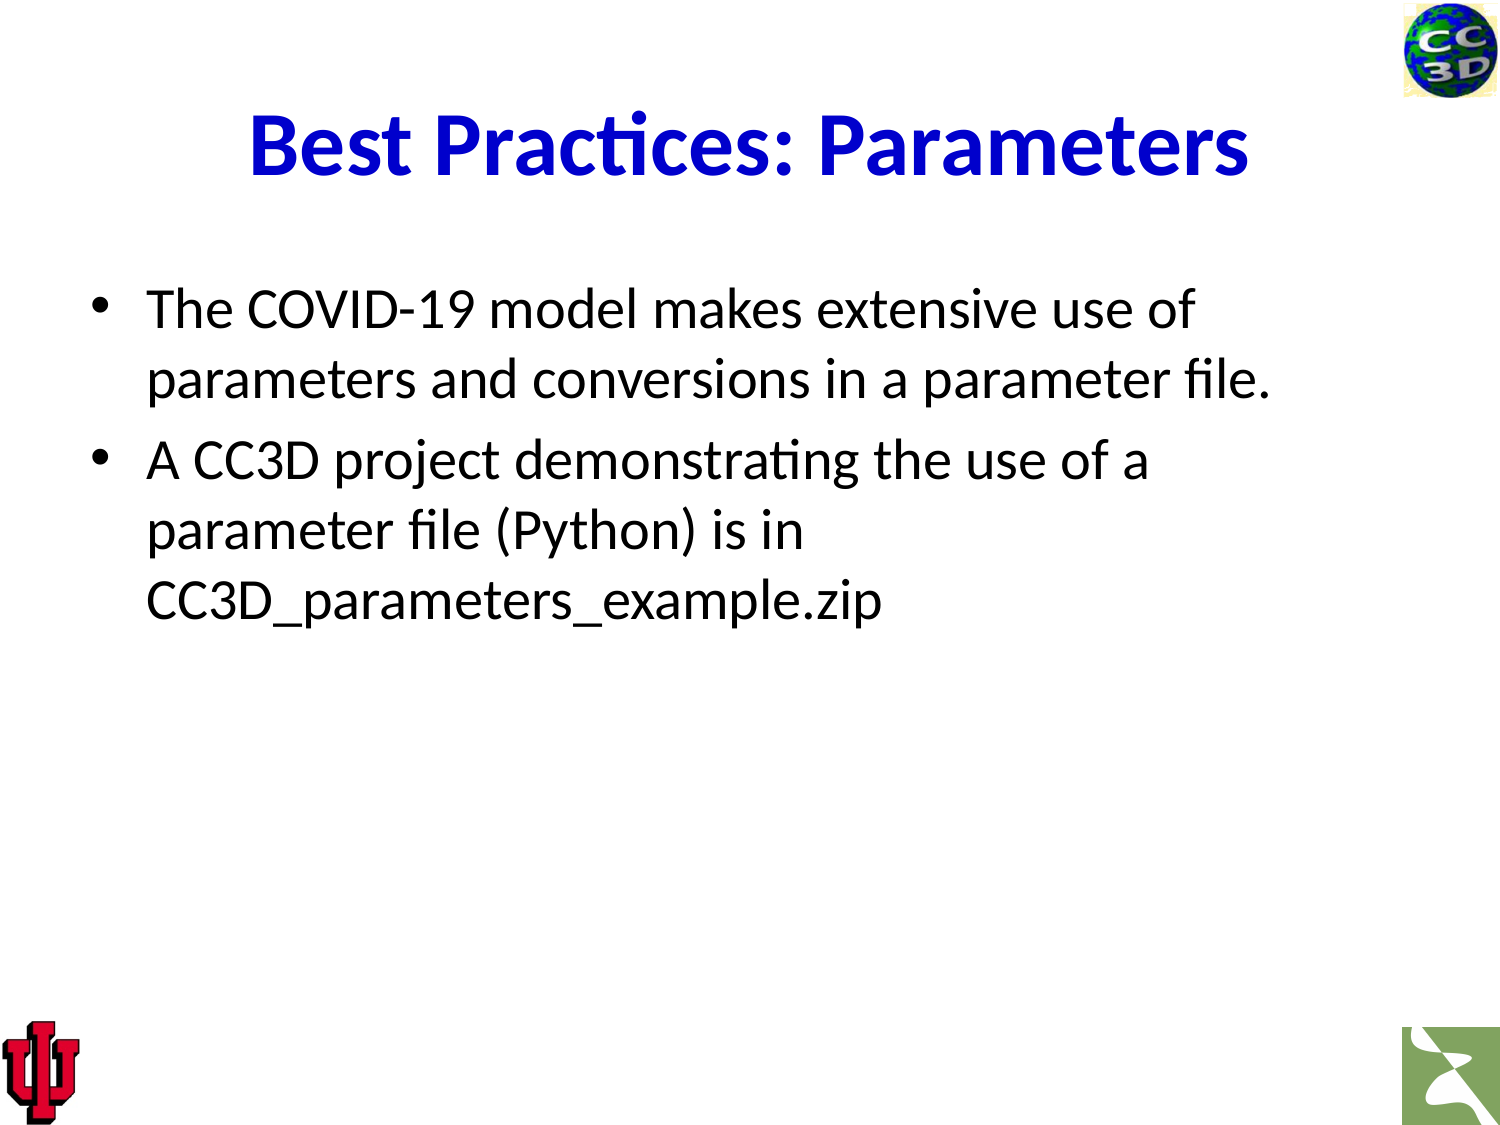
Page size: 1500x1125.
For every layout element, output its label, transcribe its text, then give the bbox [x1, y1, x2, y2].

picture [0, 1020, 80, 1125]
title Best Practices: Parameters [75, 45, 1425, 233]
list The COVID-19 model makes extensive use of parameters and conversions in a parameter file. A CC3D project demonstrating the use of a parameter file (Python) is in CC3D_parameters_example.zip [75, 262, 1425, 1005]
picture [1402, 1027, 1500, 1125]
picture [1402, 0, 1500, 102]
